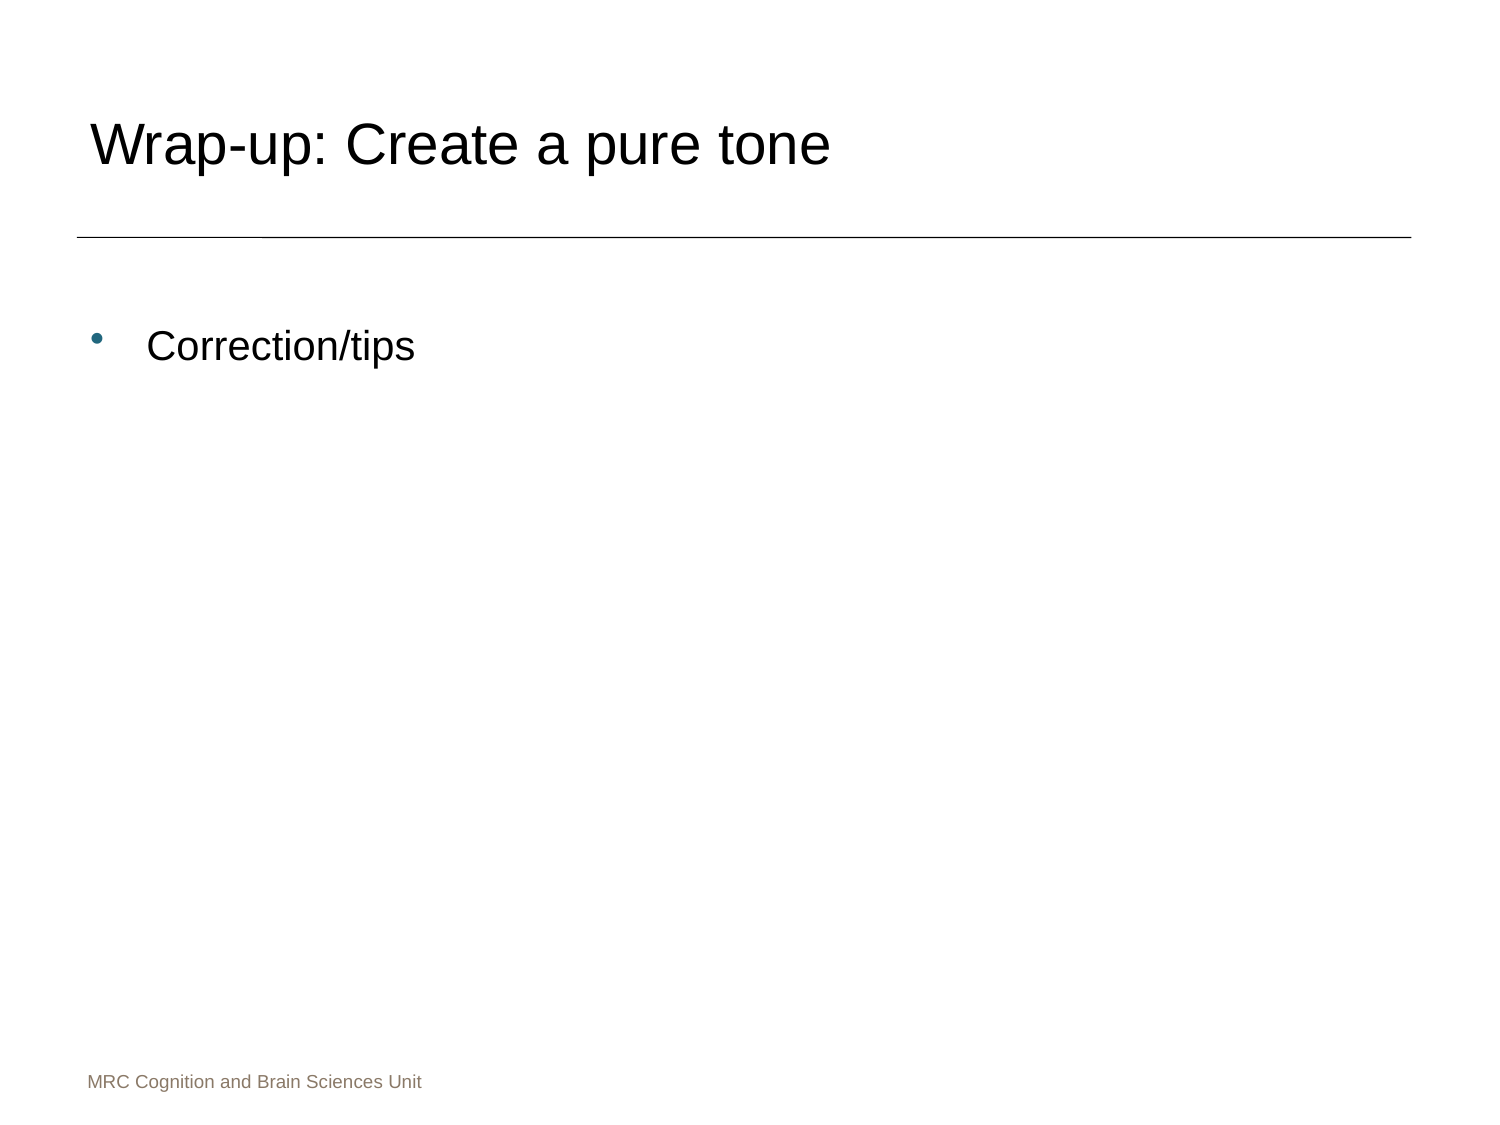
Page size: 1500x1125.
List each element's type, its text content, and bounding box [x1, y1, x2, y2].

list Correction/tips [74, 310, 1413, 1062]
title Wrap-up: Create a pure tone [74, 74, 1413, 209]
